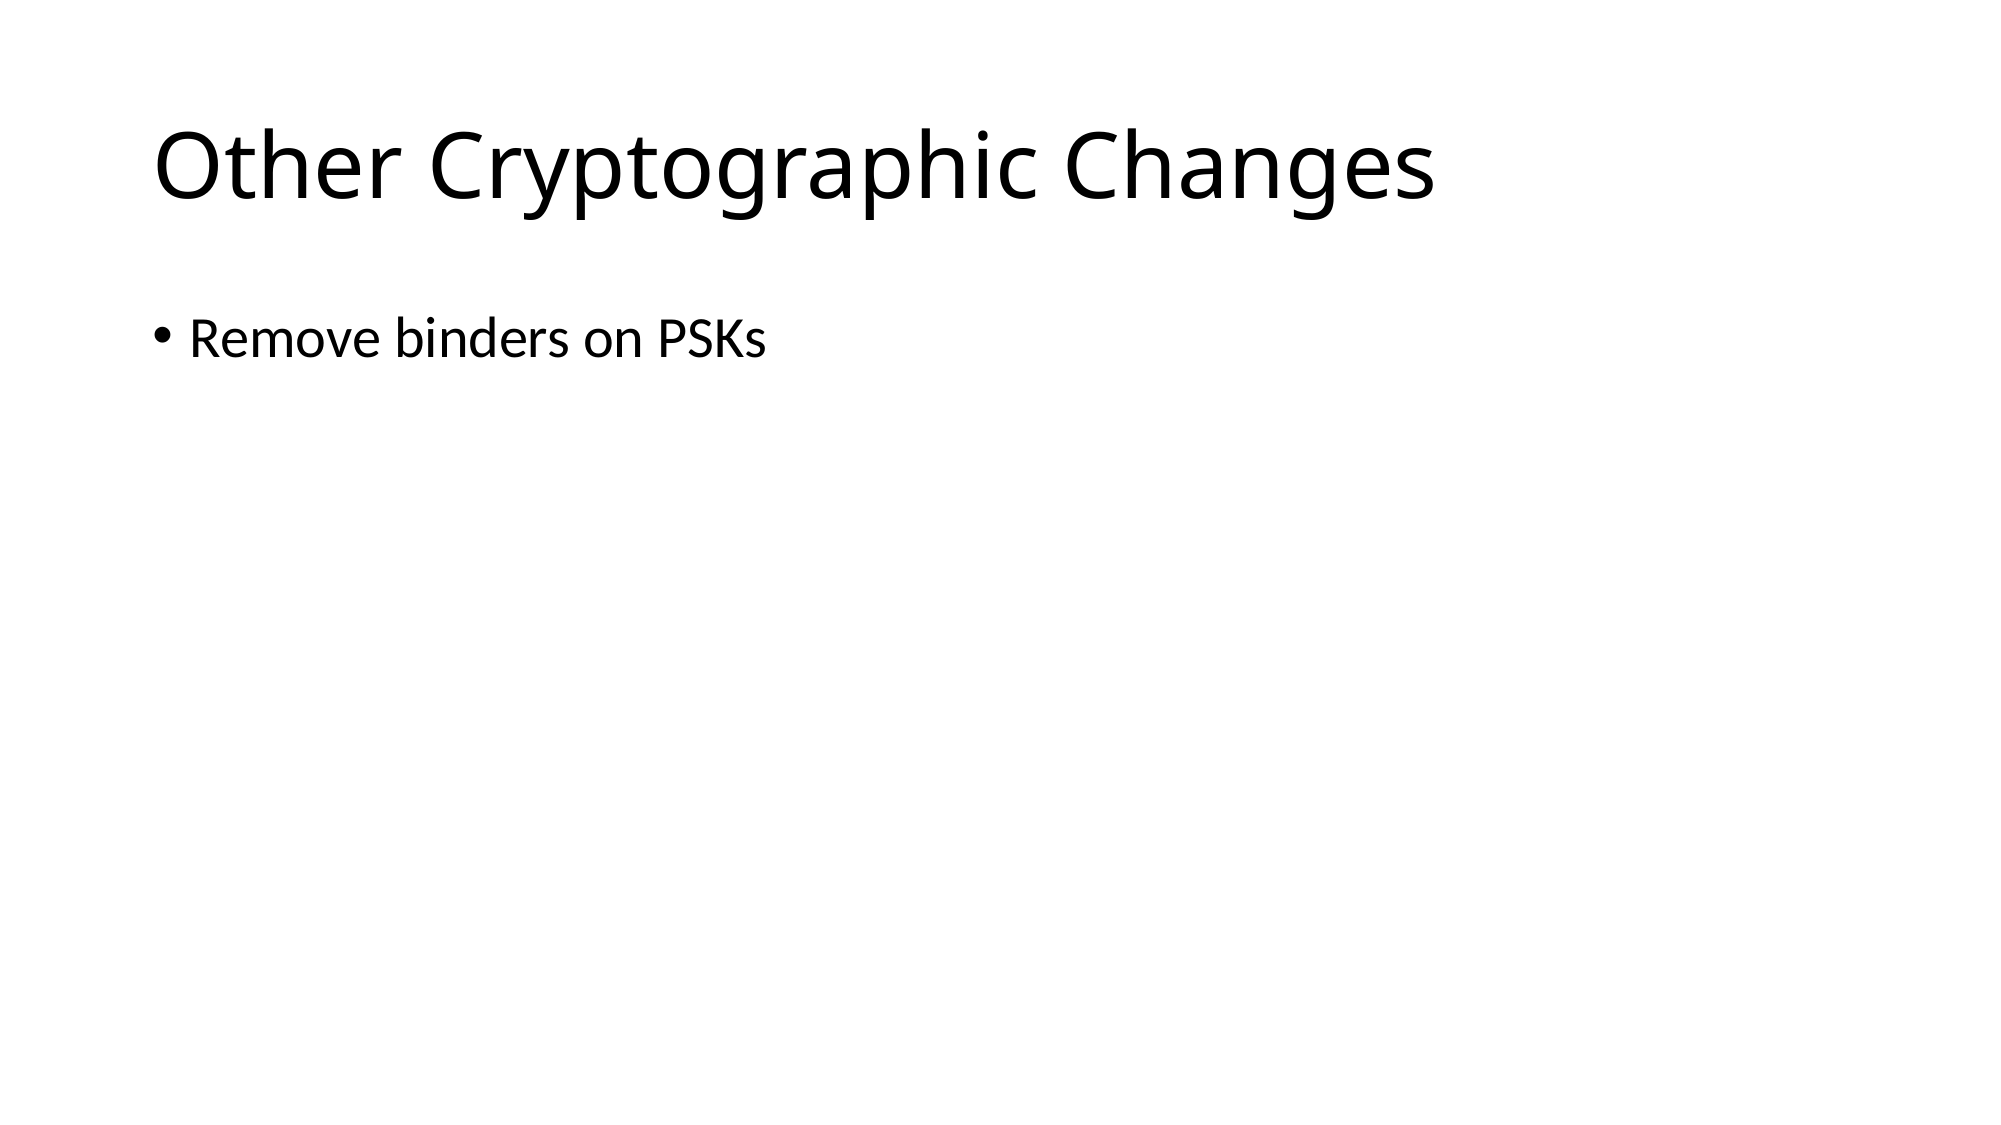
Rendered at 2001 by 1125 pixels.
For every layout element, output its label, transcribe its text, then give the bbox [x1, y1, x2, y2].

list Remove binders on PSKs [137, 299, 1863, 1014]
title Other Cryptographic Changes [137, 59, 1863, 278]
